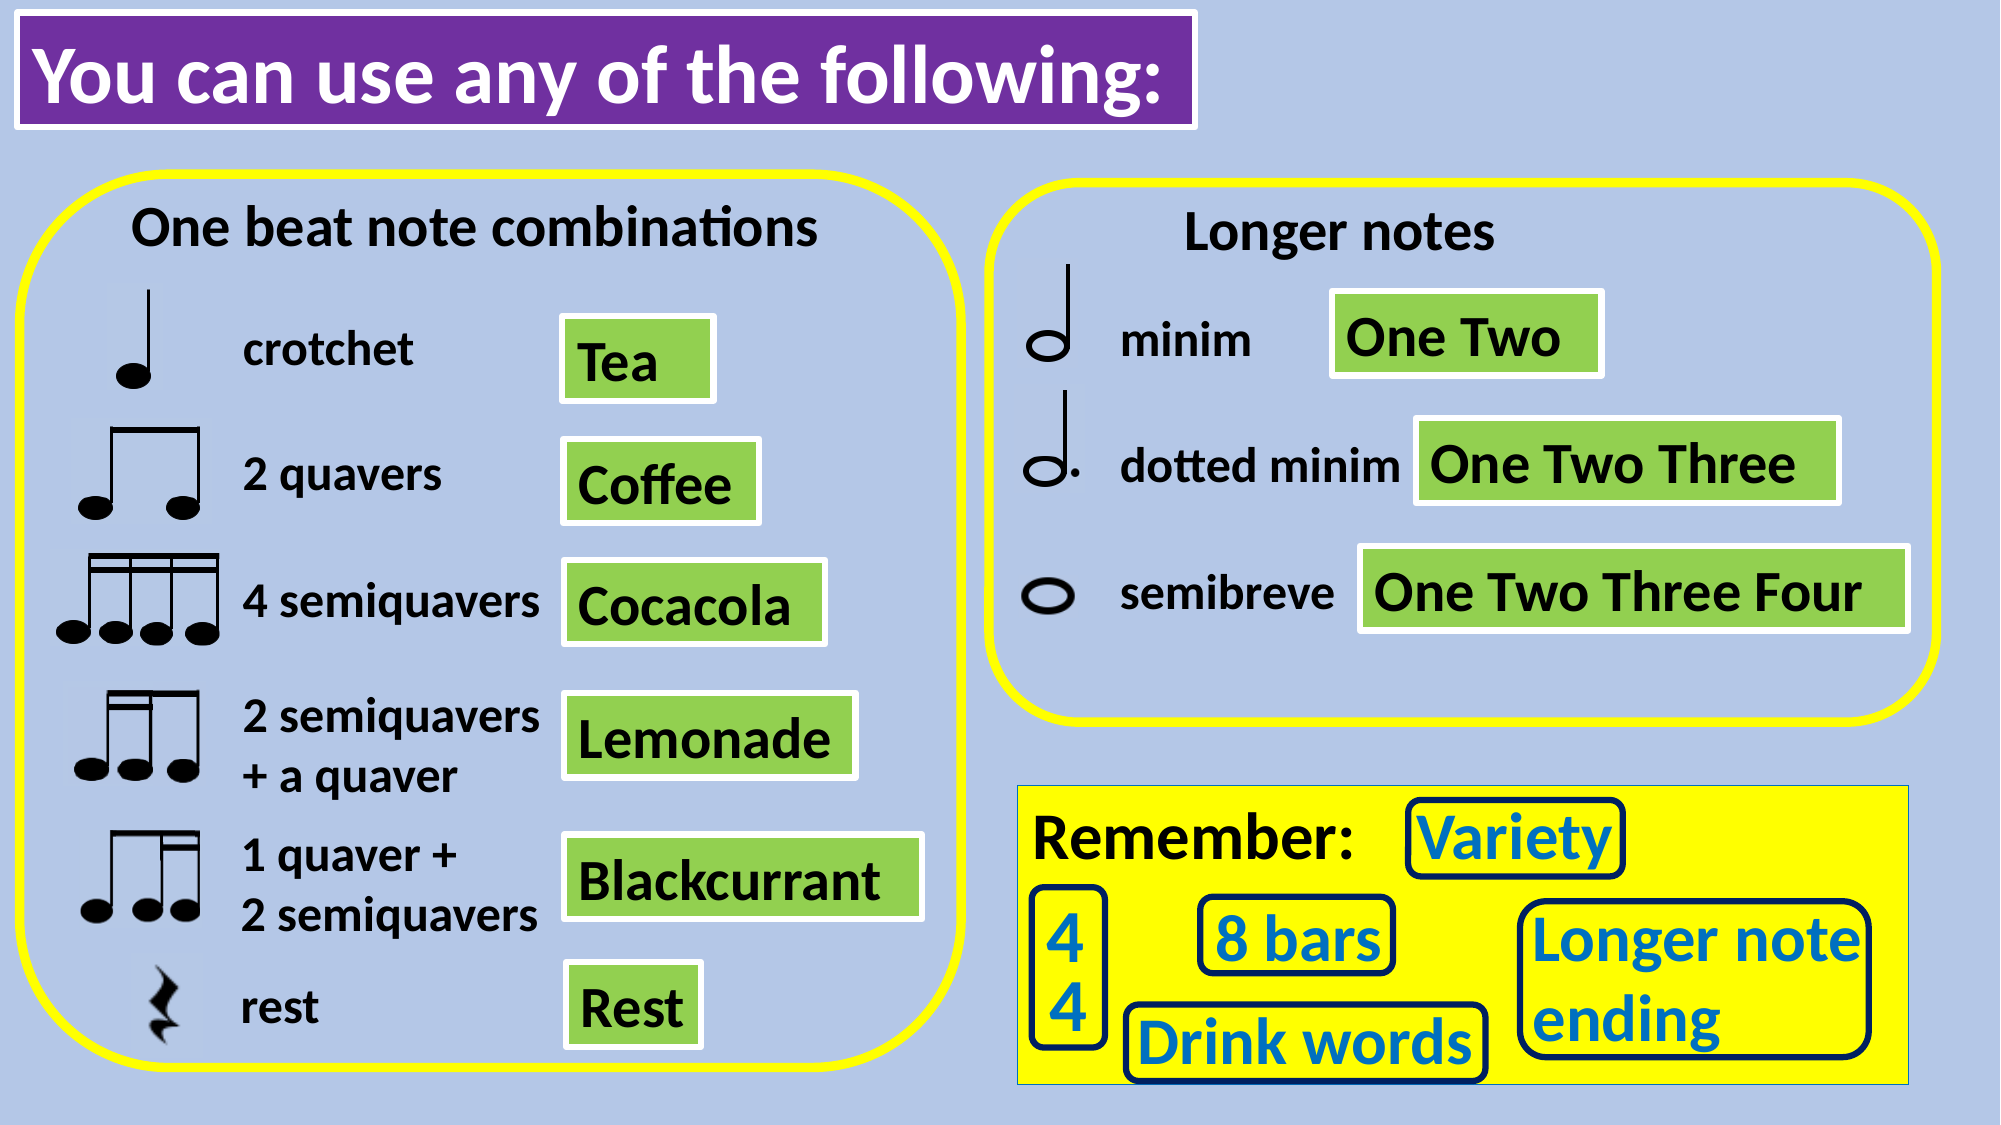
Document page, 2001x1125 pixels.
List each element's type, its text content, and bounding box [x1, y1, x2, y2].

text_box Remember: Variety Drink words [1017, 785, 1909, 1085]
text_box [1518, 900, 1870, 1059]
text_box One beat note combinations [116, 180, 865, 266]
text_box 2 semiquavers + a quaver [227, 675, 609, 810]
text_box Coffee [563, 438, 760, 524]
text_box dotted minim [1105, 425, 1415, 501]
picture [131, 953, 203, 1058]
text_box 4 semiquavers [227, 559, 564, 635]
text_box Longer note ending [1517, 887, 1895, 1062]
text_box [1407, 798, 1624, 878]
text_box 4 [1031, 880, 1114, 949]
picture [107, 283, 163, 390]
text_box One Two Three [1415, 418, 1839, 503]
text_box [1030, 886, 1107, 1049]
text_box rest [225, 966, 475, 1042]
picture [79, 830, 203, 928]
text_box 4 [1106, 949, 1117, 1033]
text_box [18, 182, 963, 1069]
text_box One Two Three Four [1360, 545, 1909, 631]
text_box [123, 173, 857, 180]
text_box You can use any of the following: [17, 12, 1195, 128]
text_box minim [1105, 298, 1332, 374]
text_box semibreve [1105, 551, 1360, 627]
picture [63, 681, 206, 786]
text_box Tea [562, 316, 714, 401]
text_box Longer notes [1170, 184, 1551, 270]
picture [71, 418, 212, 524]
text_box Cocacola [564, 559, 825, 645]
text_box [1124, 1003, 1487, 1083]
picture [1014, 384, 1085, 494]
text_box 2 quavers [227, 432, 609, 508]
text_box Blackcurrant [564, 834, 923, 920]
picture [1018, 575, 1079, 618]
text_box 8 bars [1200, 886, 1491, 982]
text_box One Two [1332, 290, 1602, 376]
text_box [987, 181, 1938, 724]
text_box Rest [566, 962, 701, 1047]
text_box 1 quaver + 2 semiquavers [225, 814, 607, 950]
text_box crotchet [228, 308, 609, 384]
picture [50, 549, 220, 646]
text_box Lemonade [564, 692, 856, 778]
picture [1017, 258, 1078, 368]
